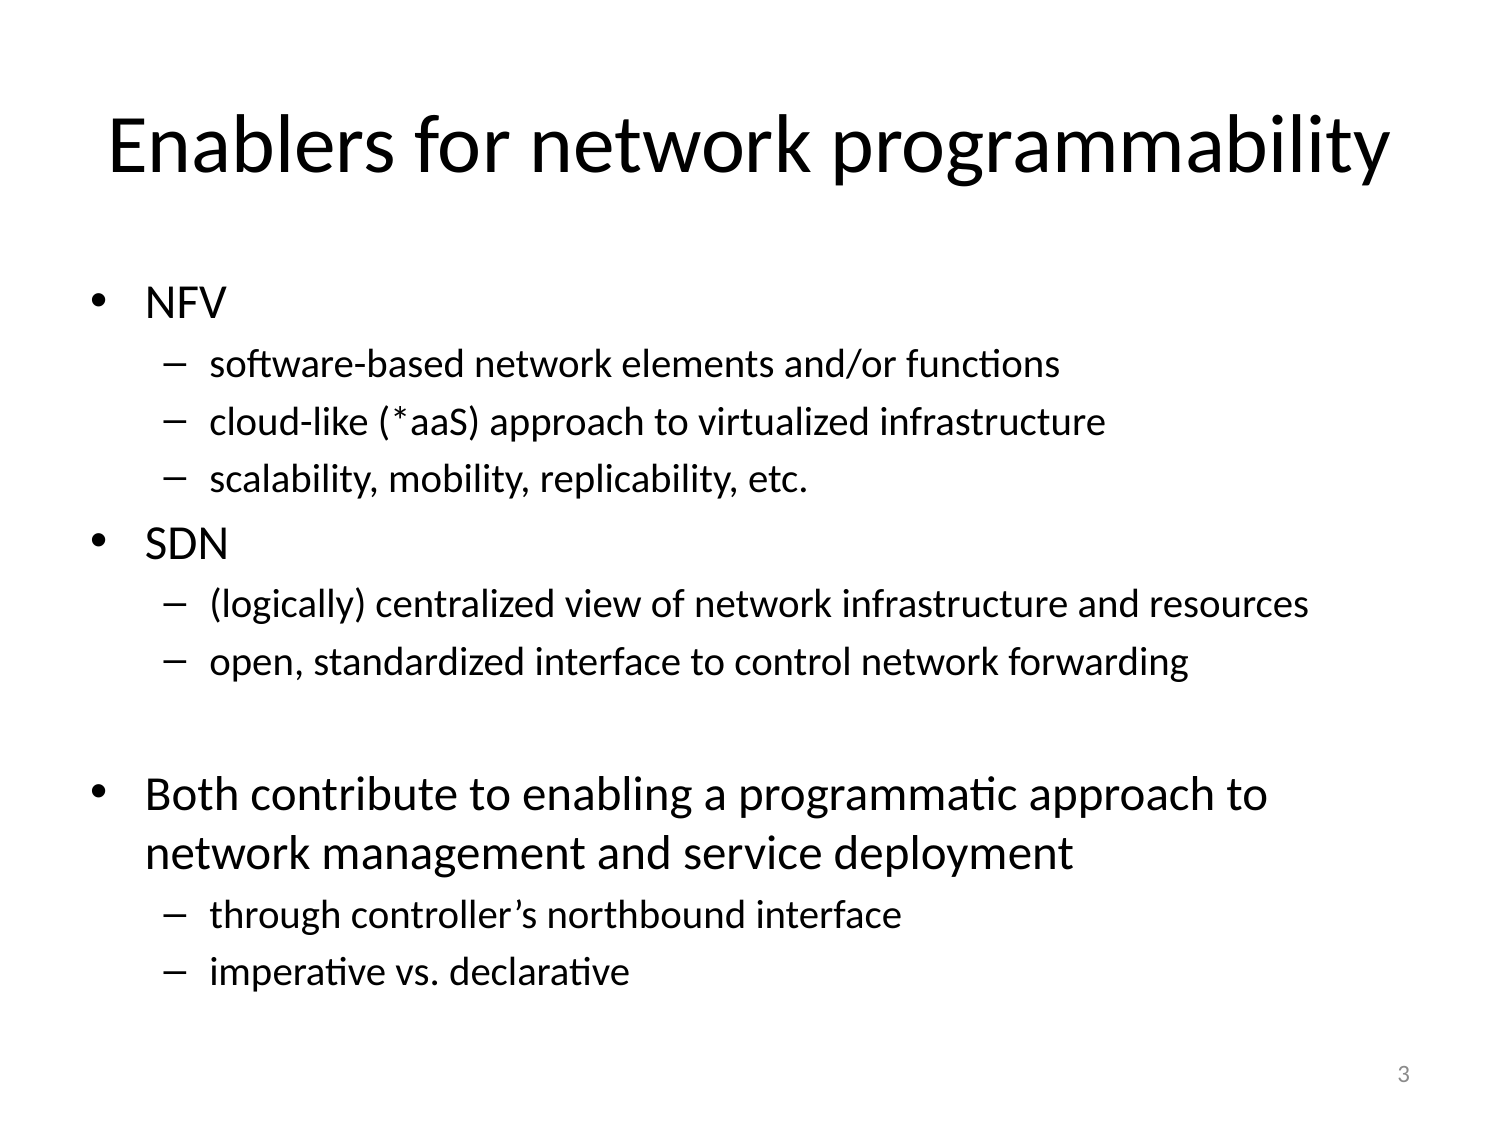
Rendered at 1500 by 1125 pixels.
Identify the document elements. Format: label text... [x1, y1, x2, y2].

slide_number 3 [1074, 1042, 1425, 1103]
list NFV software-based network elements and/or functions cloud-like (*aaS) approach to virtualized infrastructure scalability, mobility, replicability, etc. SDN (logically) centralized view of network infrastructure and resources open, standardized interface to control network forwarding Both contribute to enabling a programmatic approach to network management and service deployment through controller’s northbound interface imperative vs. declarative [75, 262, 1425, 1005]
title Enablers for network programmability [75, 45, 1425, 233]
